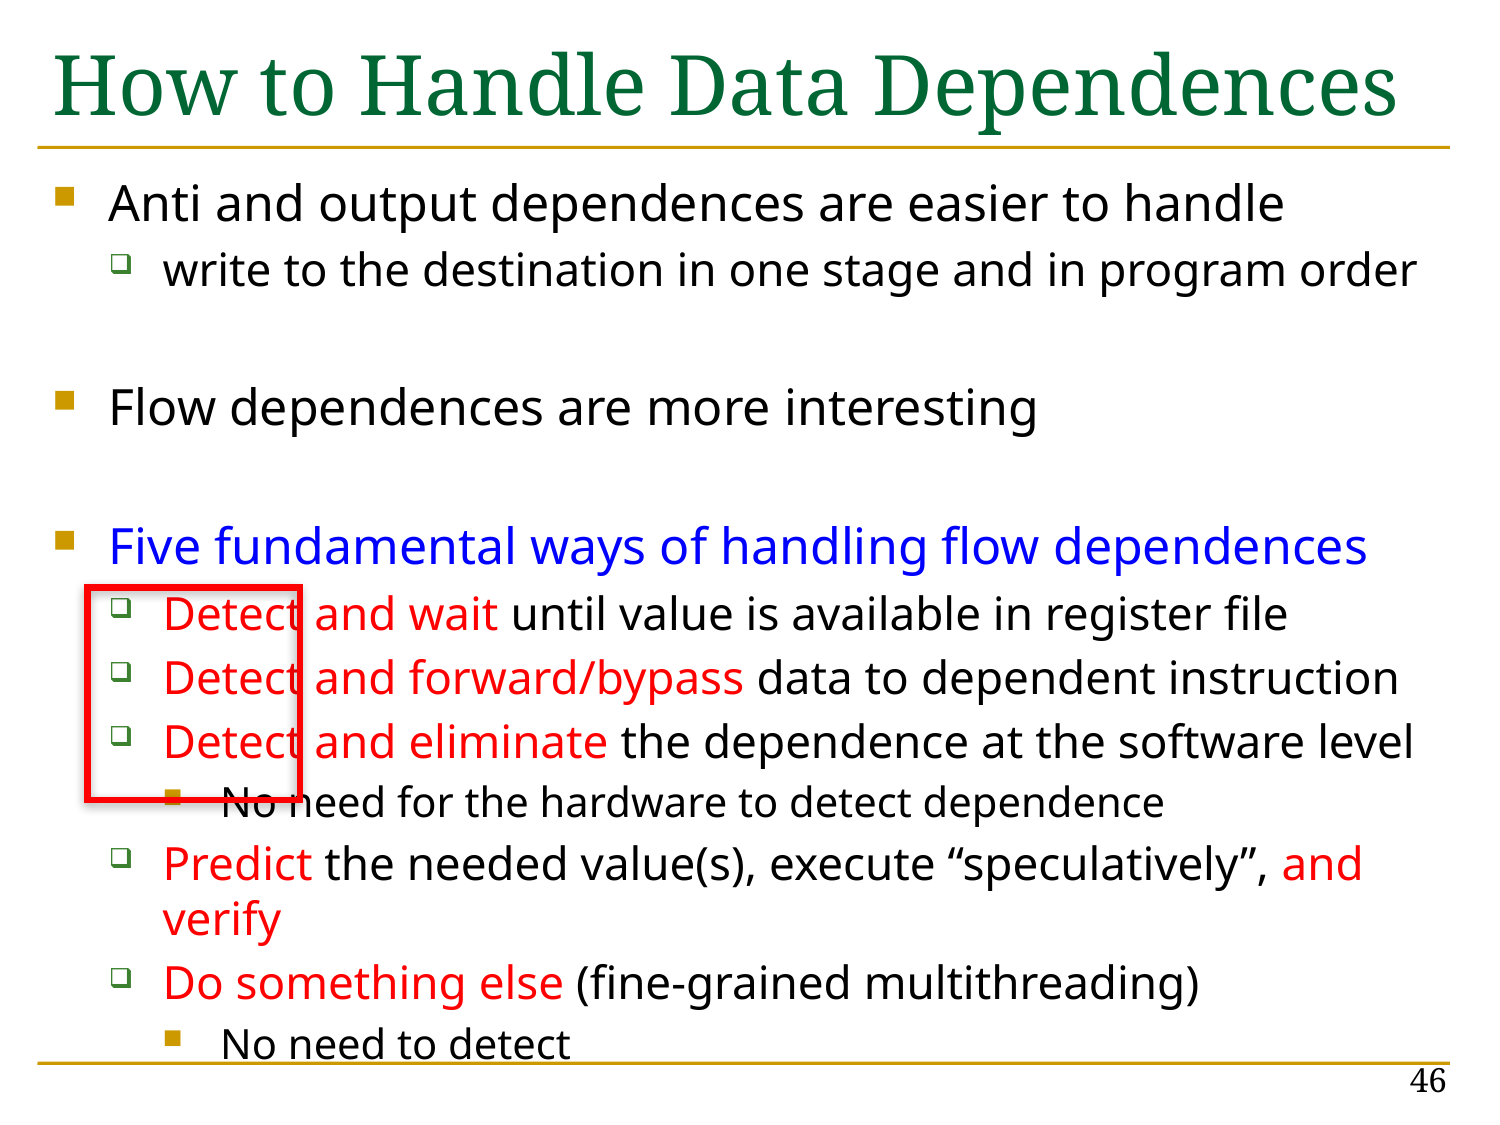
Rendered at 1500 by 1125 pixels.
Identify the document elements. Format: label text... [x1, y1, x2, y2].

title How to Handle Data Dependences [37, 24, 1450, 163]
slide_number 46 [1111, 1036, 1462, 1112]
list Anti and output dependences are easier to handle write to the destination in one stage and in program order Flow dependences are more interesting Five fundamental ways of handling flow dependences Detect and wait until value is available in register file Detect and forward/bypass data to dependent instruction Detect and eliminate the dependence at the software level No need for the hardware to detect dependence Predict the needed value(s), execute “speculatively”, and verify Do something else (fine-grained multithreading) No need to detect [37, 163, 1475, 1016]
text_box [87, 587, 300, 800]
